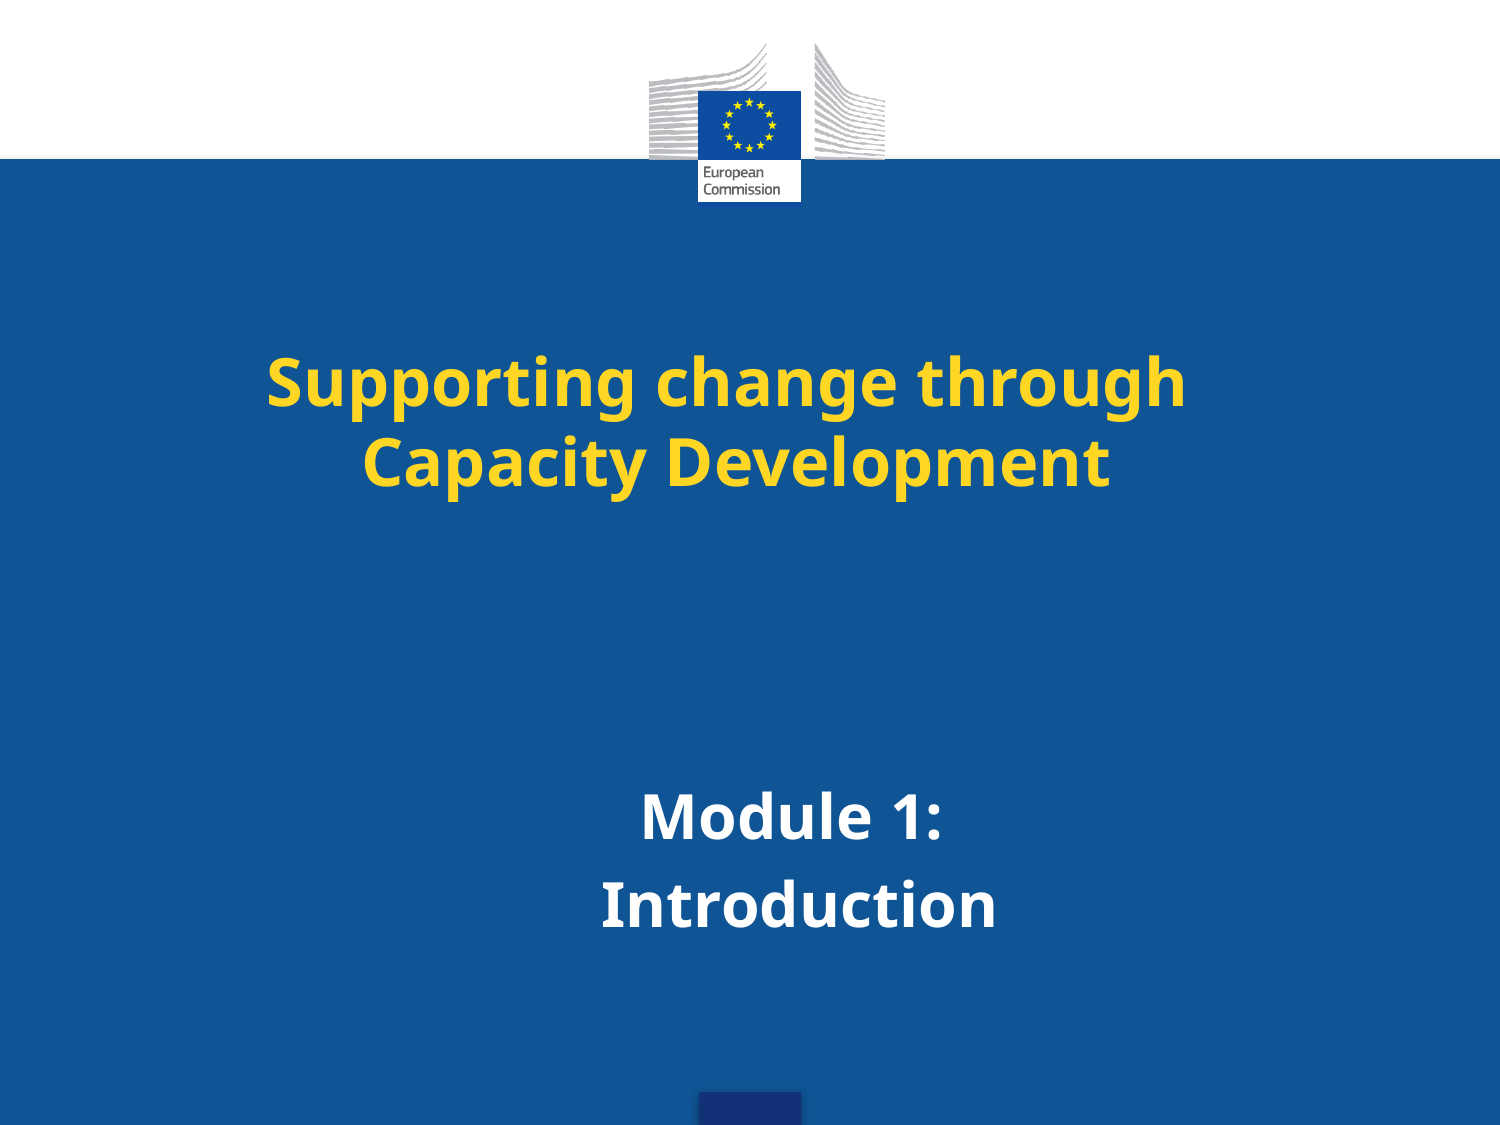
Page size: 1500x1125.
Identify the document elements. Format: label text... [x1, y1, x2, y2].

subtitle Module 1: Introduction [100, 769, 1500, 948]
title Supporting change through Capacity Development [230, 355, 1243, 485]
